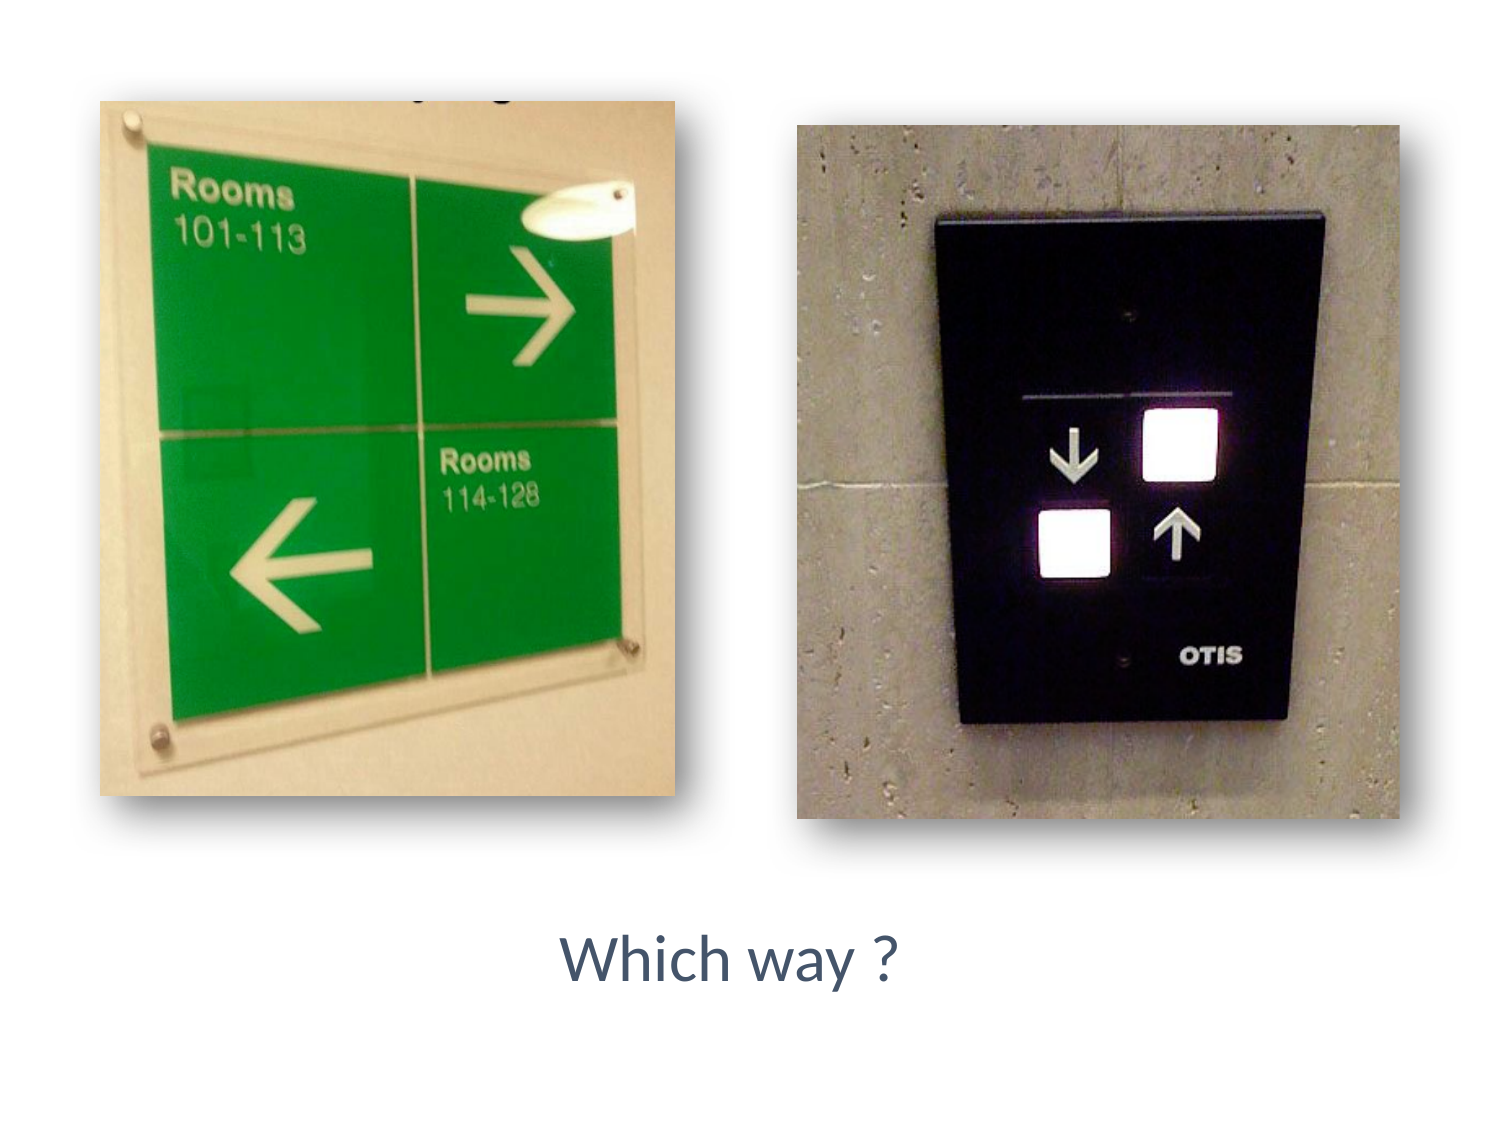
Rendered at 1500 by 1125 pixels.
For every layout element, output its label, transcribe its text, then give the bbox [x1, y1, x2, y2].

text_box Which way ? [442, 916, 1034, 991]
picture [797, 125, 1400, 819]
picture [100, 101, 675, 796]
